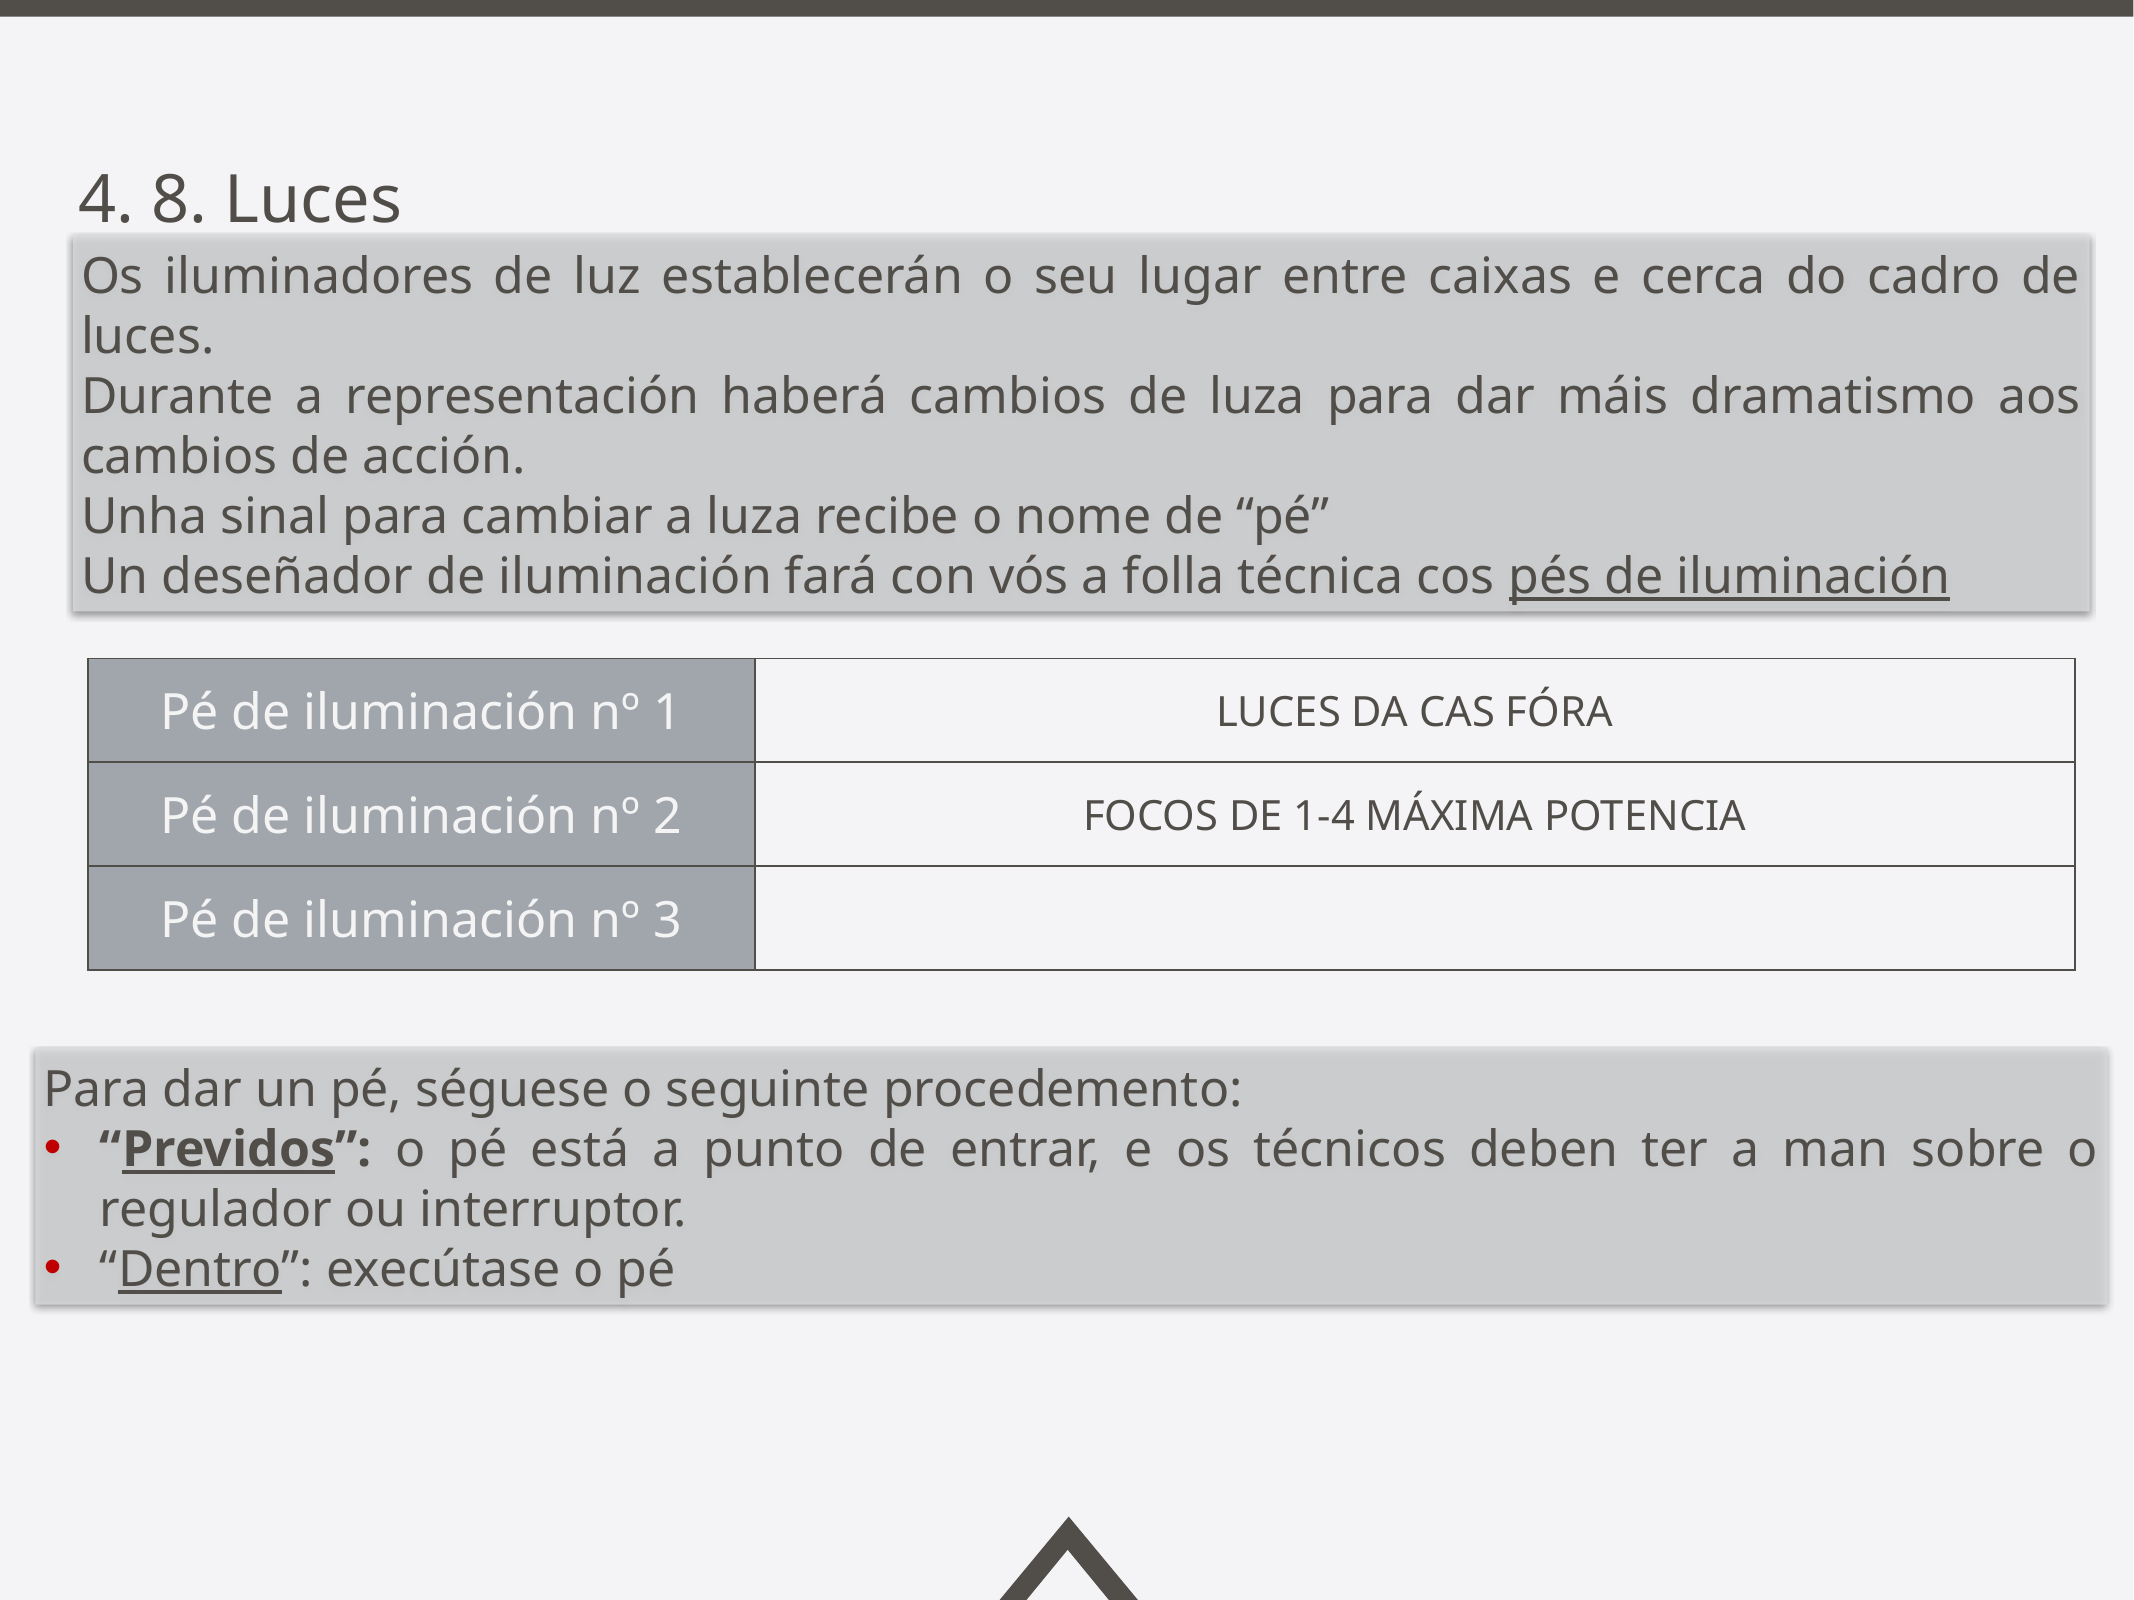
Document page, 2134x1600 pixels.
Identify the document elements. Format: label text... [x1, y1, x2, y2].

table_cell FOCOS DE 1-4 MÁXIMA POTENCIA [756, 763, 2074, 865]
table_cell Pé de iluminación nº 2 [89, 763, 754, 865]
text_box Para dar un pé, séguese o seguinte procedemento: “Previdos”: o pé está a punto de entrar, e os técnicos deben ter a man sobre o regulador ou interruptor. “Dentro”: execútase o pé [35, 1048, 2108, 1305]
text_box 4. 8. Luces [69, 147, 412, 236]
table_cell Pé de iluminación nº 3 [89, 867, 754, 969]
table_header Pé de iluminación nº 1 [89, 659, 754, 761]
text_box Os iluminadores de luz establecerán o seu lugar entre caixas e cerca do cadro de luces. Durante a representación haberá cambios de luza para dar máis dramatismo aos cambios de acción. Unha sinal para cambiar a luza recibe o nome de “pé” Un deseñador de iluminación fará con vós a folla técnica cos pés de iluminación [72, 234, 2090, 612]
table_header LUCES DA CAS FÓRA [756, 659, 2074, 761]
table_cell [756, 867, 2074, 969]
